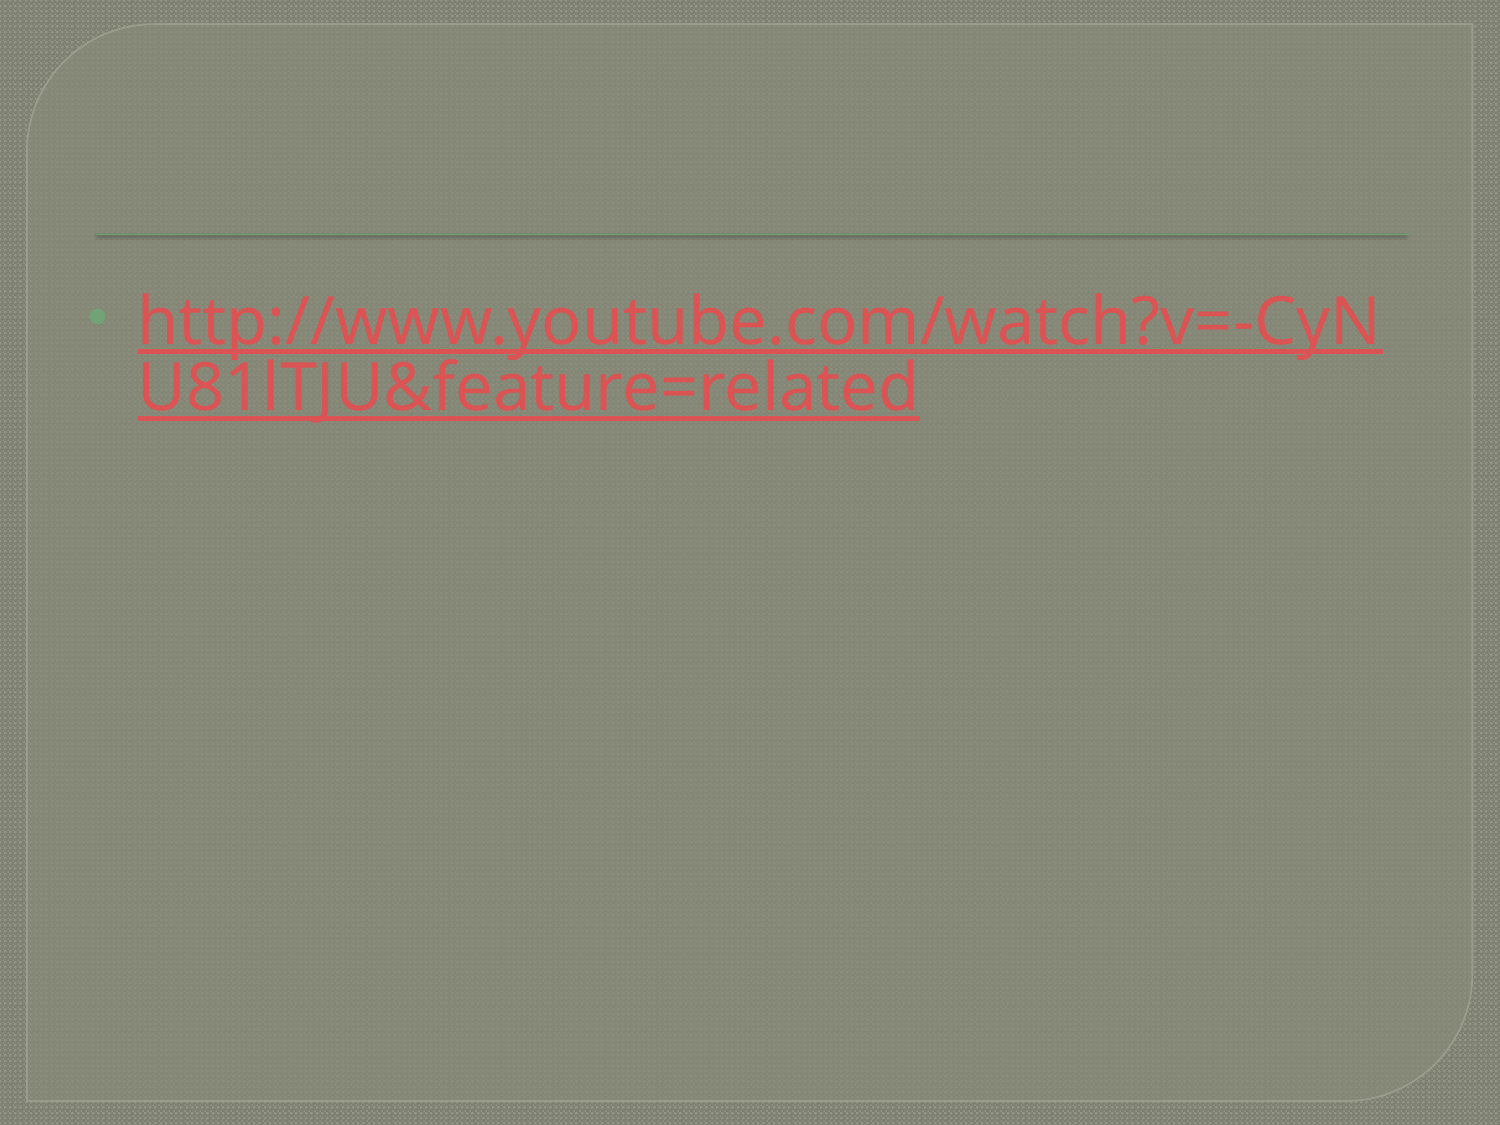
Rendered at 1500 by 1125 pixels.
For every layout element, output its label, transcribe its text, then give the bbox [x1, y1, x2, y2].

list http://www.youtube.com/watch?v=-CyNU81lTJU&feature=related [75, 270, 1425, 1013]
